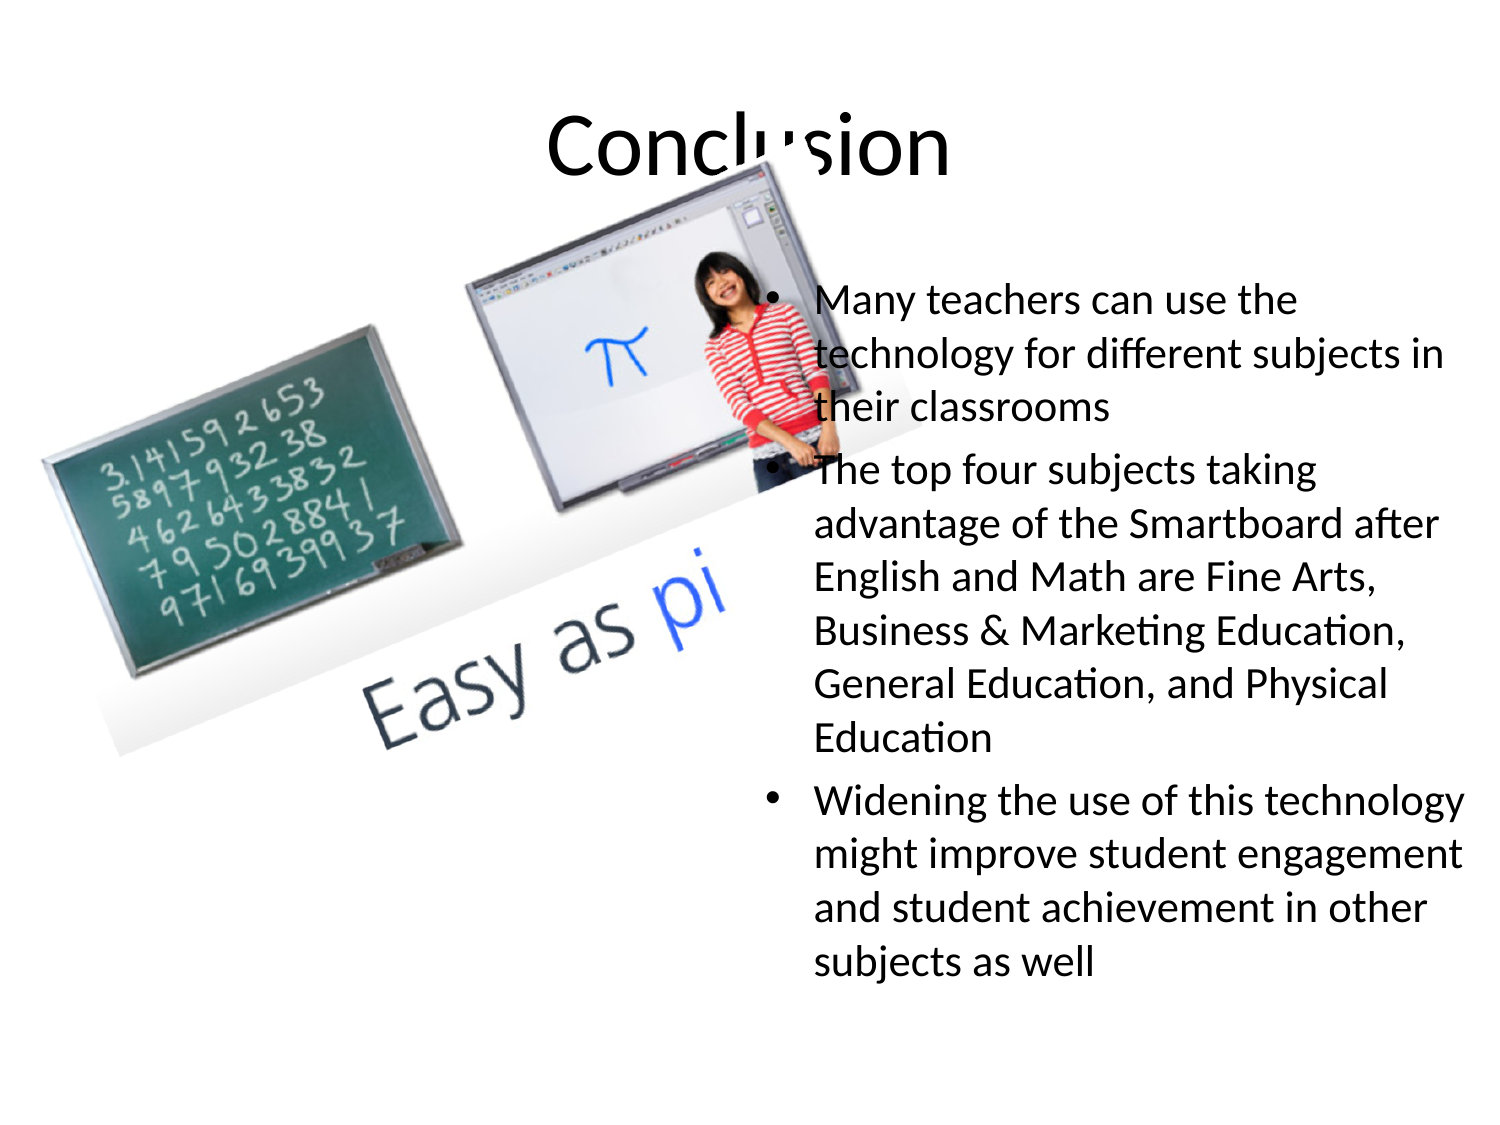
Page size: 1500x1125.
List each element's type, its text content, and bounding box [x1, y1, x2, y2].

list Many teachers can use the technology for different subjects in their classrooms The top four subjects taking advantage of the Smartboard after English and Math are Fine Arts, Business & Marketing Education, General Education, and Physical Education Widening the use of this technology might improve student engagement and student achievement in other subjects as well [750, 262, 1500, 1005]
picture [2, 139, 920, 871]
title Conclusion [75, 45, 1425, 233]
